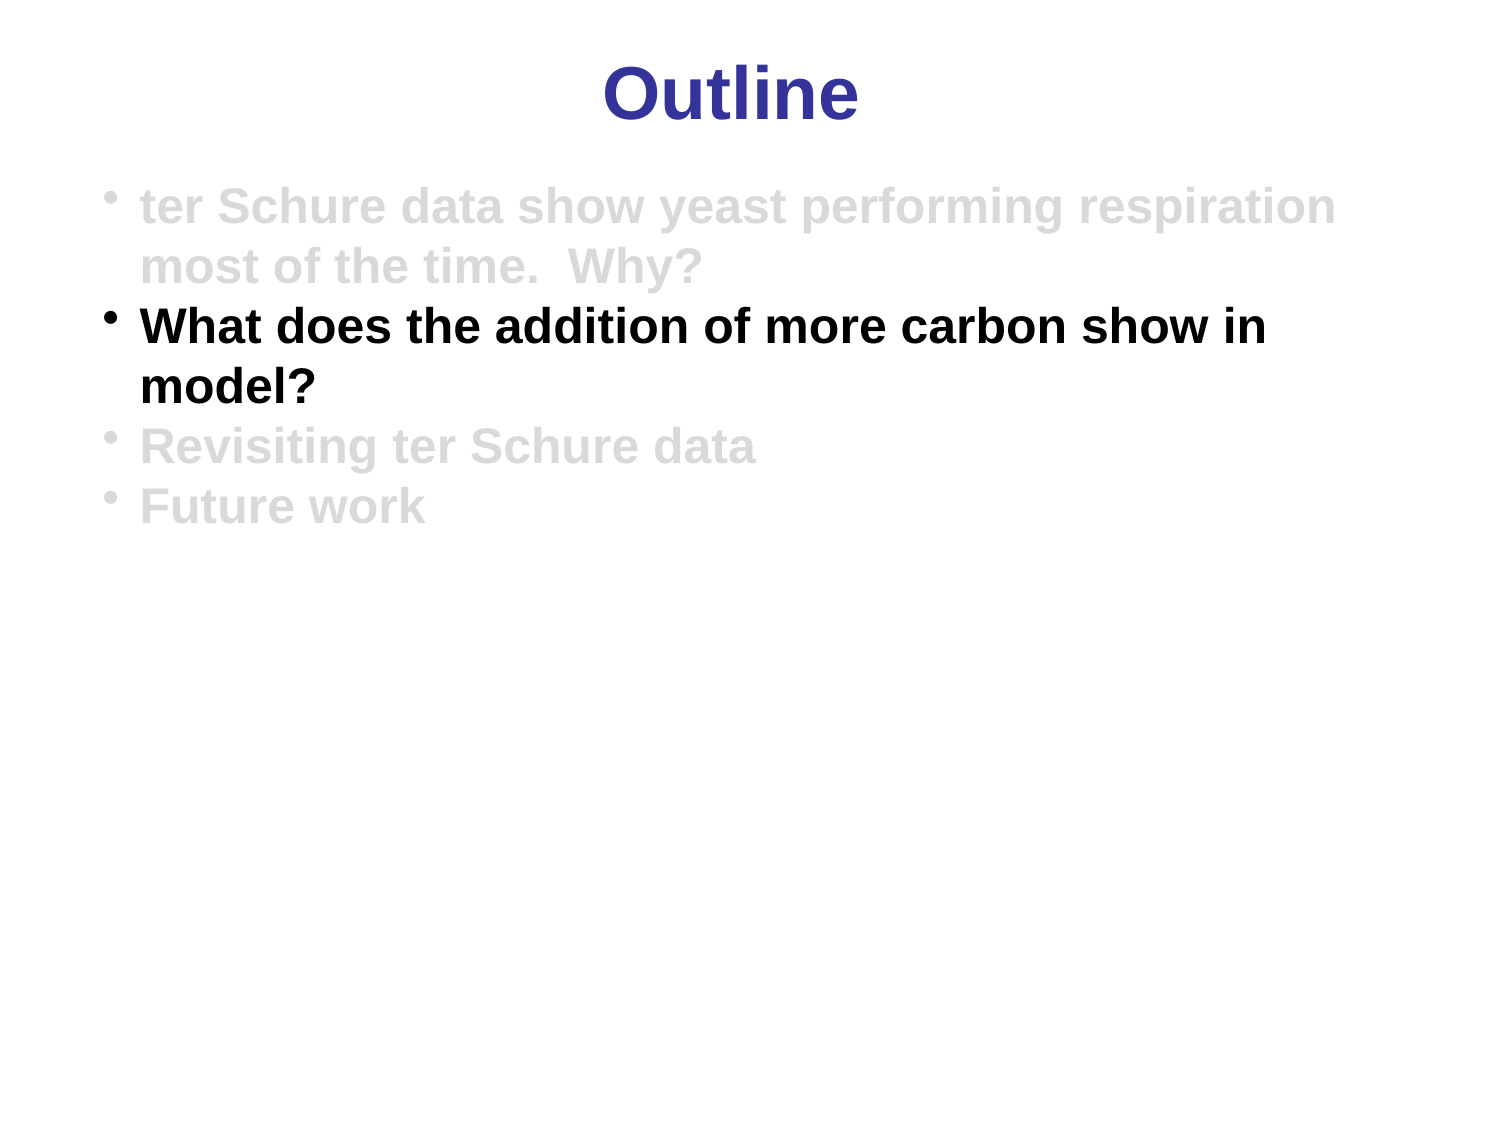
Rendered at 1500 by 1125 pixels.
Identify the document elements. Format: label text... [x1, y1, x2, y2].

text_box Outline [587, 37, 876, 143]
text_box ter Schure data show yeast performing respiration most of the time. Why? What does the addition of more carbon show in model? Revisiting ter Schure data Future work [87, 166, 1400, 542]
